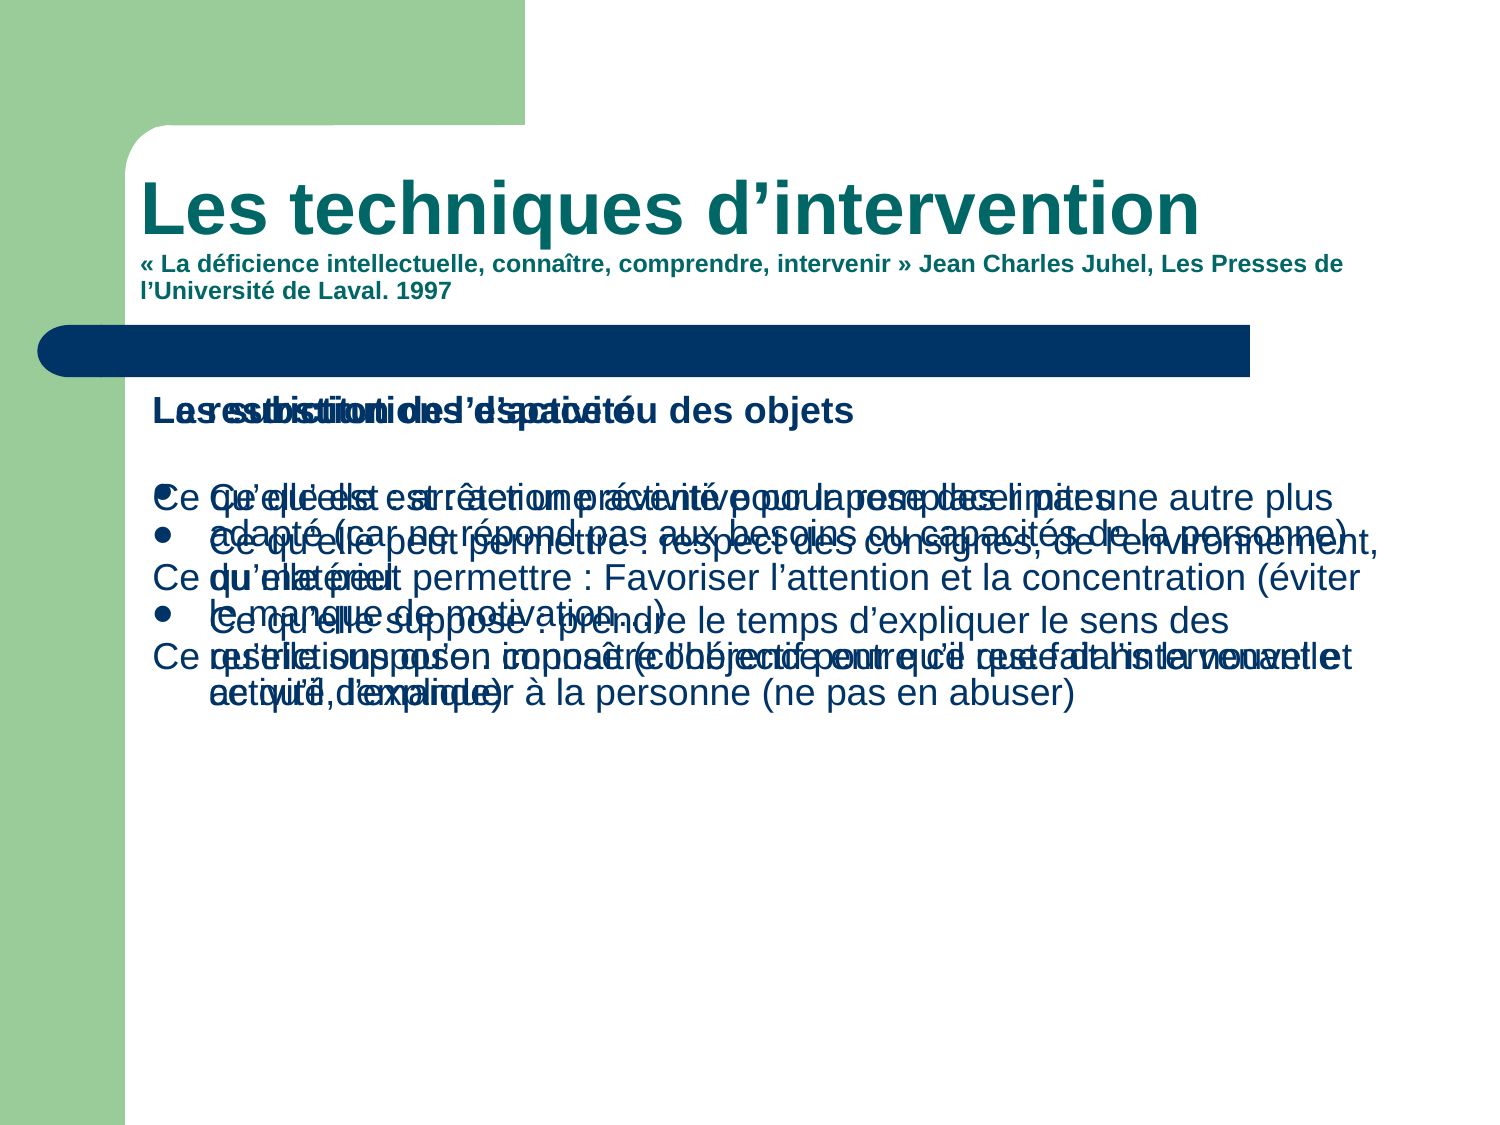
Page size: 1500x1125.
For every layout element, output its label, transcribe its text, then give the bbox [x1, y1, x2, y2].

list La restriction de l’espace ou des objets Ce qu’elle est : action préventive pour pose des limites Ce qu’elle peut permettre : respect des consignes, de l’environnement, du matériel Ce qu’elle suppose : prendre le temps d’expliquer le sens des restrictions qu’on impose (cohérence entre ce que fait l’intervenant et ce qu’il demande) [137, 387, 1400, 999]
title Les techniques d’intervention « La déficience intellectuelle, connaître, comprendre, intervenir » Jean Charles Juhel, Les Presses de l’Université de Laval. 1997 [125, 125, 1425, 313]
